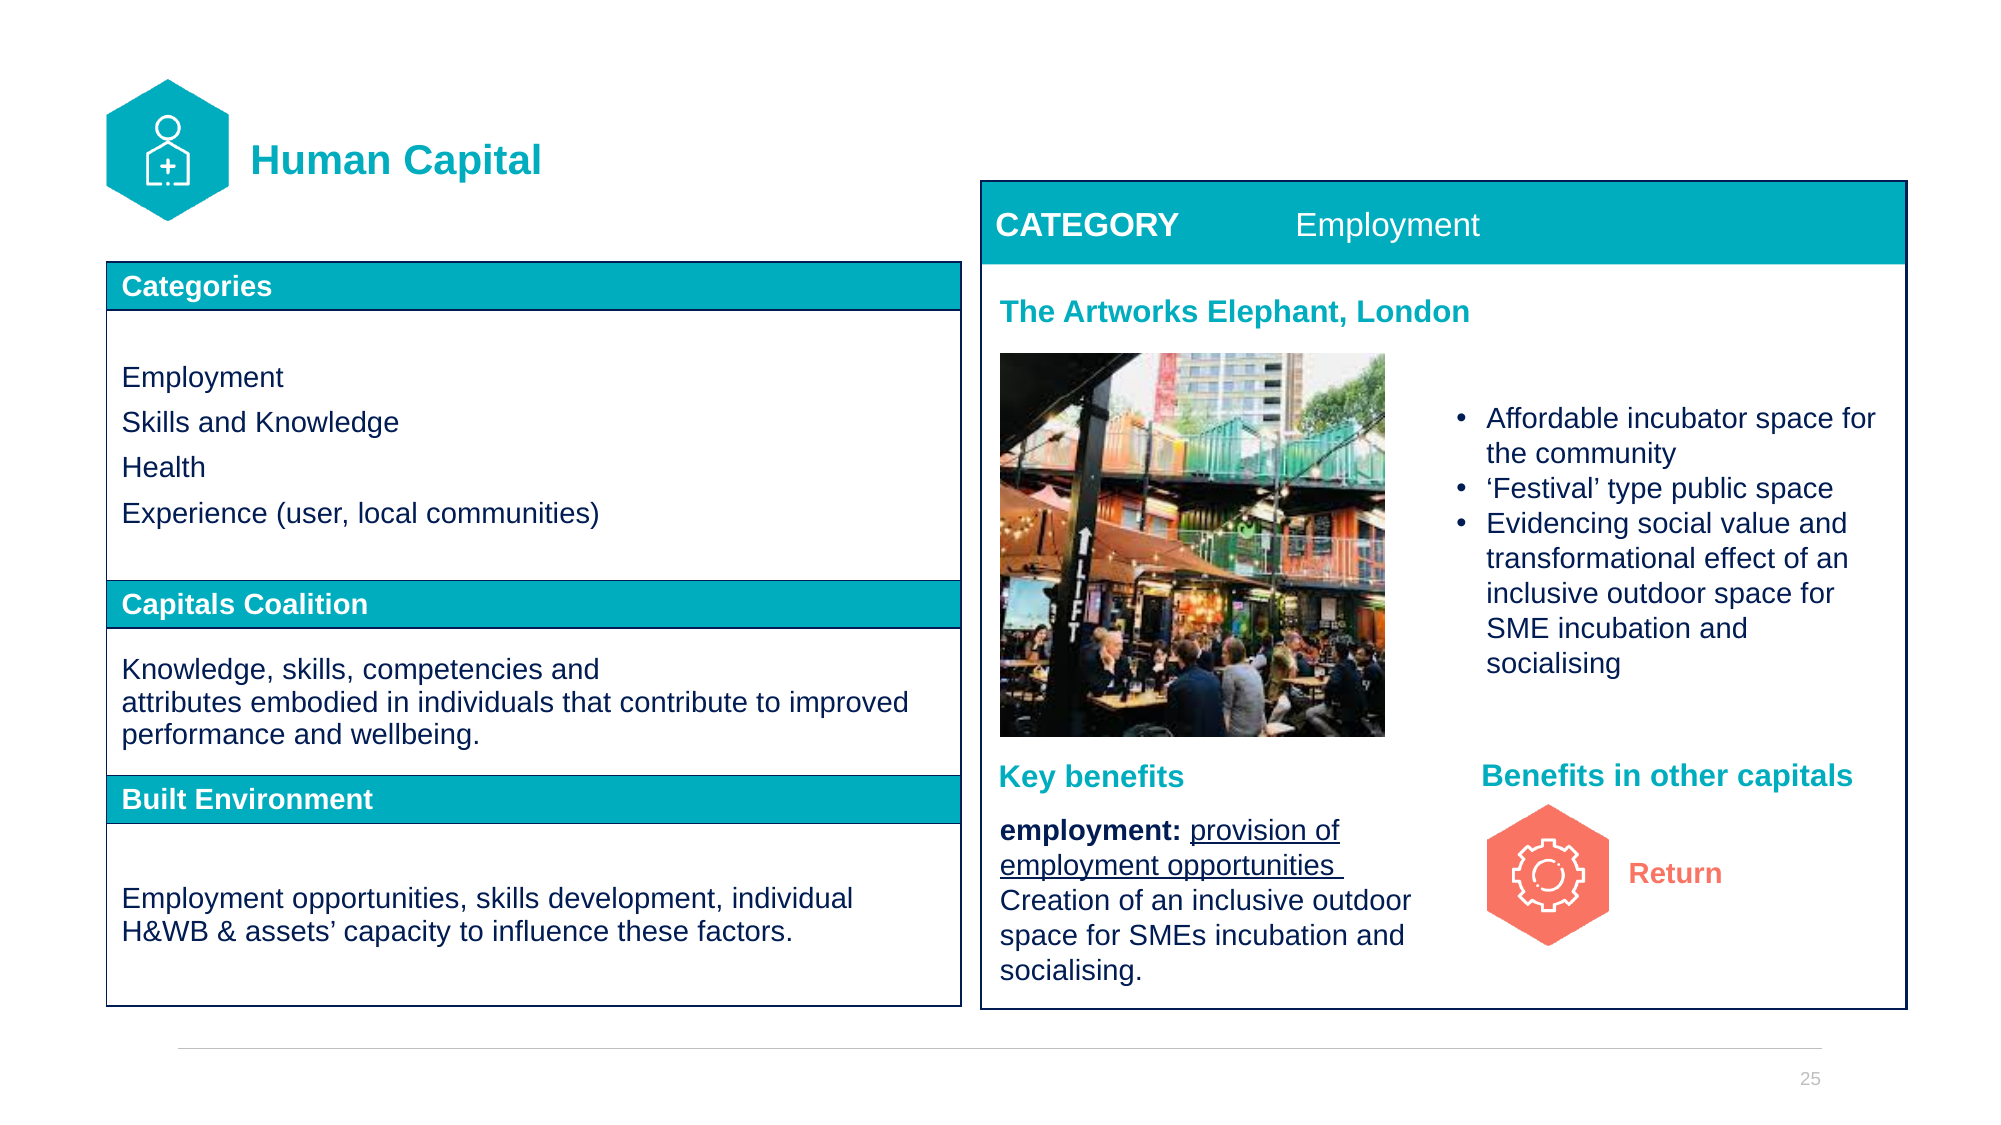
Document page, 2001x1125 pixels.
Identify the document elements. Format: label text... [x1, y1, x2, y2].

text_box Benefits in other capitals [1481, 748, 1869, 806]
list The Artworks Elephant, London [999, 284, 1748, 351]
table_cell Employment Skills and Knowledge Health Experience (user, local communities) [107, 311, 960, 580]
picture [106, 79, 229, 221]
table_header Categories [107, 263, 960, 309]
text_box Key benefits [998, 748, 1387, 806]
text_box Human Capital [235, 125, 558, 191]
text_box Return [1613, 846, 1783, 897]
table_cell Built Environment [107, 776, 960, 823]
table_cell Knowledge, skills, competencies and attributes embodied in individuals that contribute to improved performance and wellbeing. [107, 629, 960, 775]
text_box Affordable incubator space for the community ‘Festival’ type public space Evidencing social value and transformational effect of an inclusive outdoor space for SME incubation and socialising [1456, 399, 1881, 657]
text_box [980, 180, 1908, 1010]
table_cell Capitals Coalition [107, 581, 960, 627]
text_box employment: provision of employment opportunities Creation of an inclusive outdoor space for SMEs incubation and socialising. [999, 811, 1468, 1004]
slide_number 25 [1386, 1048, 1837, 1108]
table_cell Employment opportunities, skills development, individual H&WB & assets’ capacity to influence these factors. [107, 824, 960, 1005]
picture [1487, 804, 1609, 946]
picture [1000, 352, 1385, 737]
